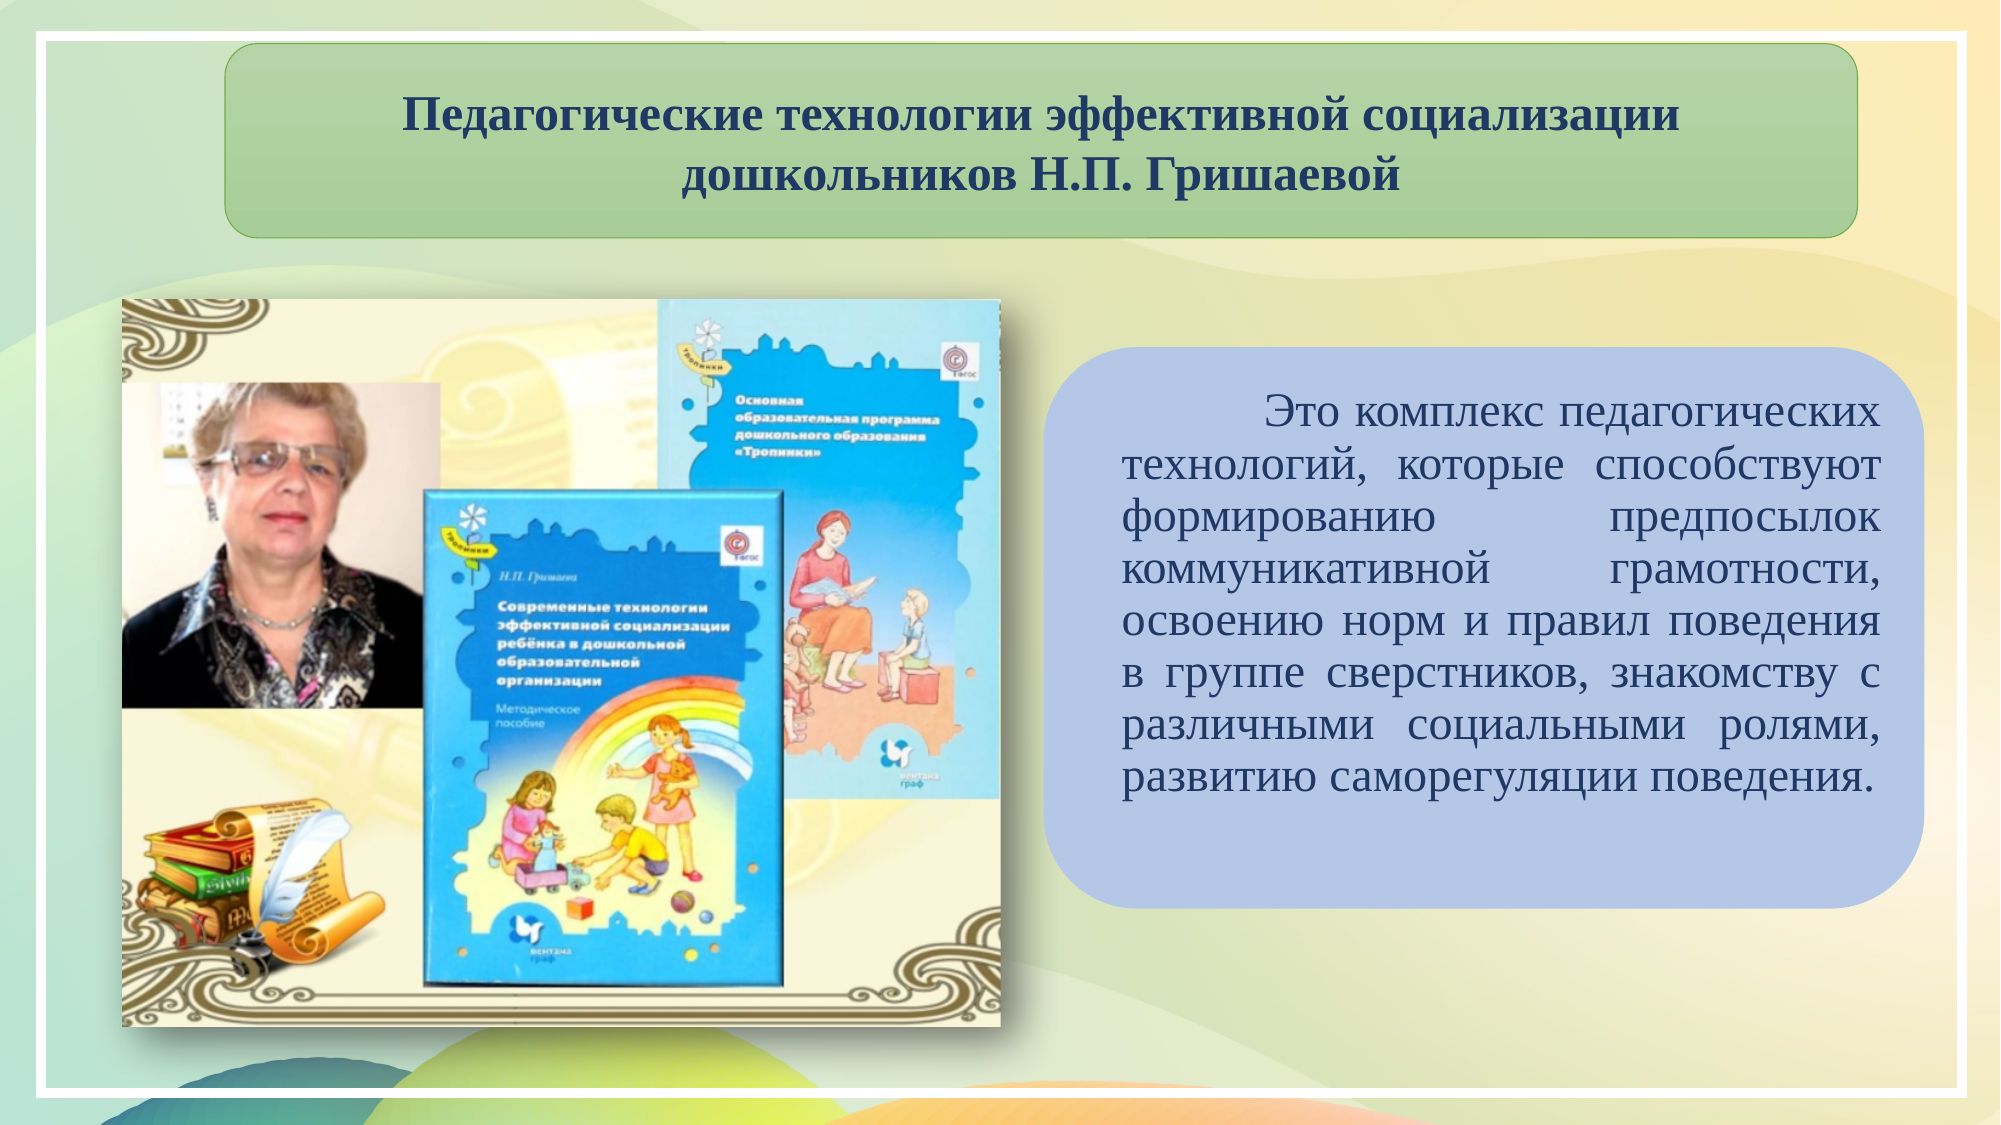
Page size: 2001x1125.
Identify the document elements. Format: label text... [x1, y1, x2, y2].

picture [0, 0, 2000, 1125]
text_box Педагогические технологии эффективной социализации дошкольников Н.П. Гришаевой [224, 43, 1859, 239]
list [122, 299, 1001, 1027]
text_box Это комплекс педагогических технологий, которые способствуют формированию предпосылок коммуникативной грамотности, освоению норм и правил поведения в группе сверстников, знакомству с различными социальными ролями, развитию саморегуляции поведения. [1043, 347, 1925, 909]
